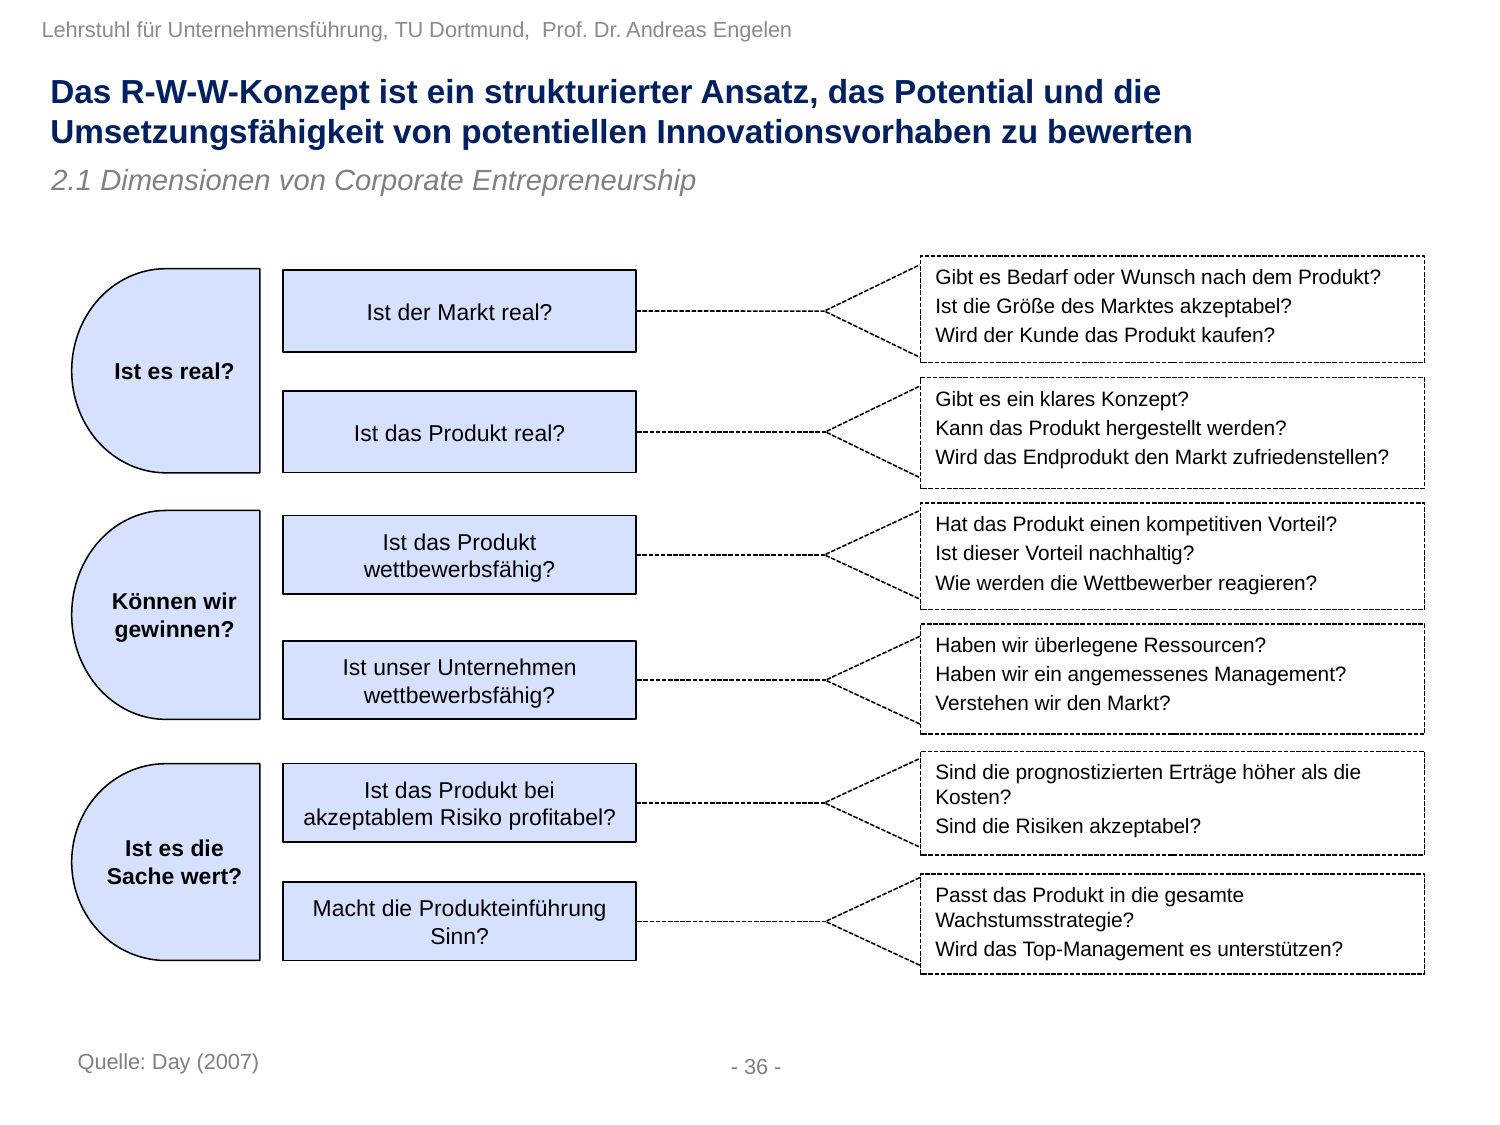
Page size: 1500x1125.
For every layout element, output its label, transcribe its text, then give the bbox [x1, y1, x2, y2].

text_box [825, 510, 920, 554]
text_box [826, 921, 921, 966]
text_box Ist das Produkt wettbewerbsfähig? [282, 515, 637, 594]
text_box [71, 510, 260, 720]
text_box Haben wir überlegene Ressourcen? Haben wir ein angemessenes Management? Verstehen wir den Markt? [920, 623, 1425, 735]
text_box [71, 268, 260, 473]
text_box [826, 680, 921, 725]
text_box 2.1 Dimensionen von Corporate Entrepreneurship [36, 154, 713, 204]
text_box [71, 763, 260, 961]
text_box Hat das Produkt einen kompetitiven Vorteil? Ist dieser Vorteil nachhaltig? Wie werden die Wettbewerber reagieren? [920, 503, 1425, 610]
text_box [825, 803, 920, 848]
text_box Ist unser Unternehmen wettbewerbsfähig? [282, 640, 637, 720]
text_box Sind die prognostizierten Erträge höher als die Kosten? Sind die Risiken akzeptabel? [920, 751, 1425, 855]
text_box Das R-W-W-Konzept ist ein strukturierter Ansatz, das Potential und die Umsetzungsfähigkeit von potentiellen Innovationsvorhaben zu bewerten [35, 63, 1433, 158]
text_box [826, 432, 921, 479]
text_box Gibt es ein klares Konzept? Kann das Produkt hergestellt werden? Wird das Endprodukt den Markt zufriedenstellen? [920, 377, 1425, 489]
text_box Macht die Produkteinführung Sinn? [282, 882, 637, 961]
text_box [826, 876, 921, 921]
text_box Gibt es Bedarf oder Wunsch nach dem Produkt? Ist die Größe des Marktes akzeptabel? Wird der Kunde das Produkt kaufen? [920, 255, 1425, 363]
text_box Ist es die Sache wert? [80, 826, 269, 897]
text_box Ist der Markt real? [282, 270, 637, 352]
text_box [825, 758, 920, 802]
text_box Ist das Produkt real? [282, 390, 637, 473]
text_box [826, 635, 921, 680]
text_box - 36 - [599, 1045, 913, 1087]
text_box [825, 311, 920, 358]
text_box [825, 264, 920, 310]
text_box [826, 385, 921, 432]
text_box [825, 555, 920, 600]
text_box Können wir gewinnen? [80, 579, 269, 650]
text_box Ist das Produkt bei akzeptablem Risiko profitabel? [282, 763, 637, 842]
text_box Ist es real? [94, 349, 255, 392]
text_box Passt das Produkt in die gesamte Wachstumsstrategie? Wird das Top-Management es unterstützen? [920, 873, 1425, 974]
text_box Quelle: Day (2007) [62, 1039, 275, 1081]
